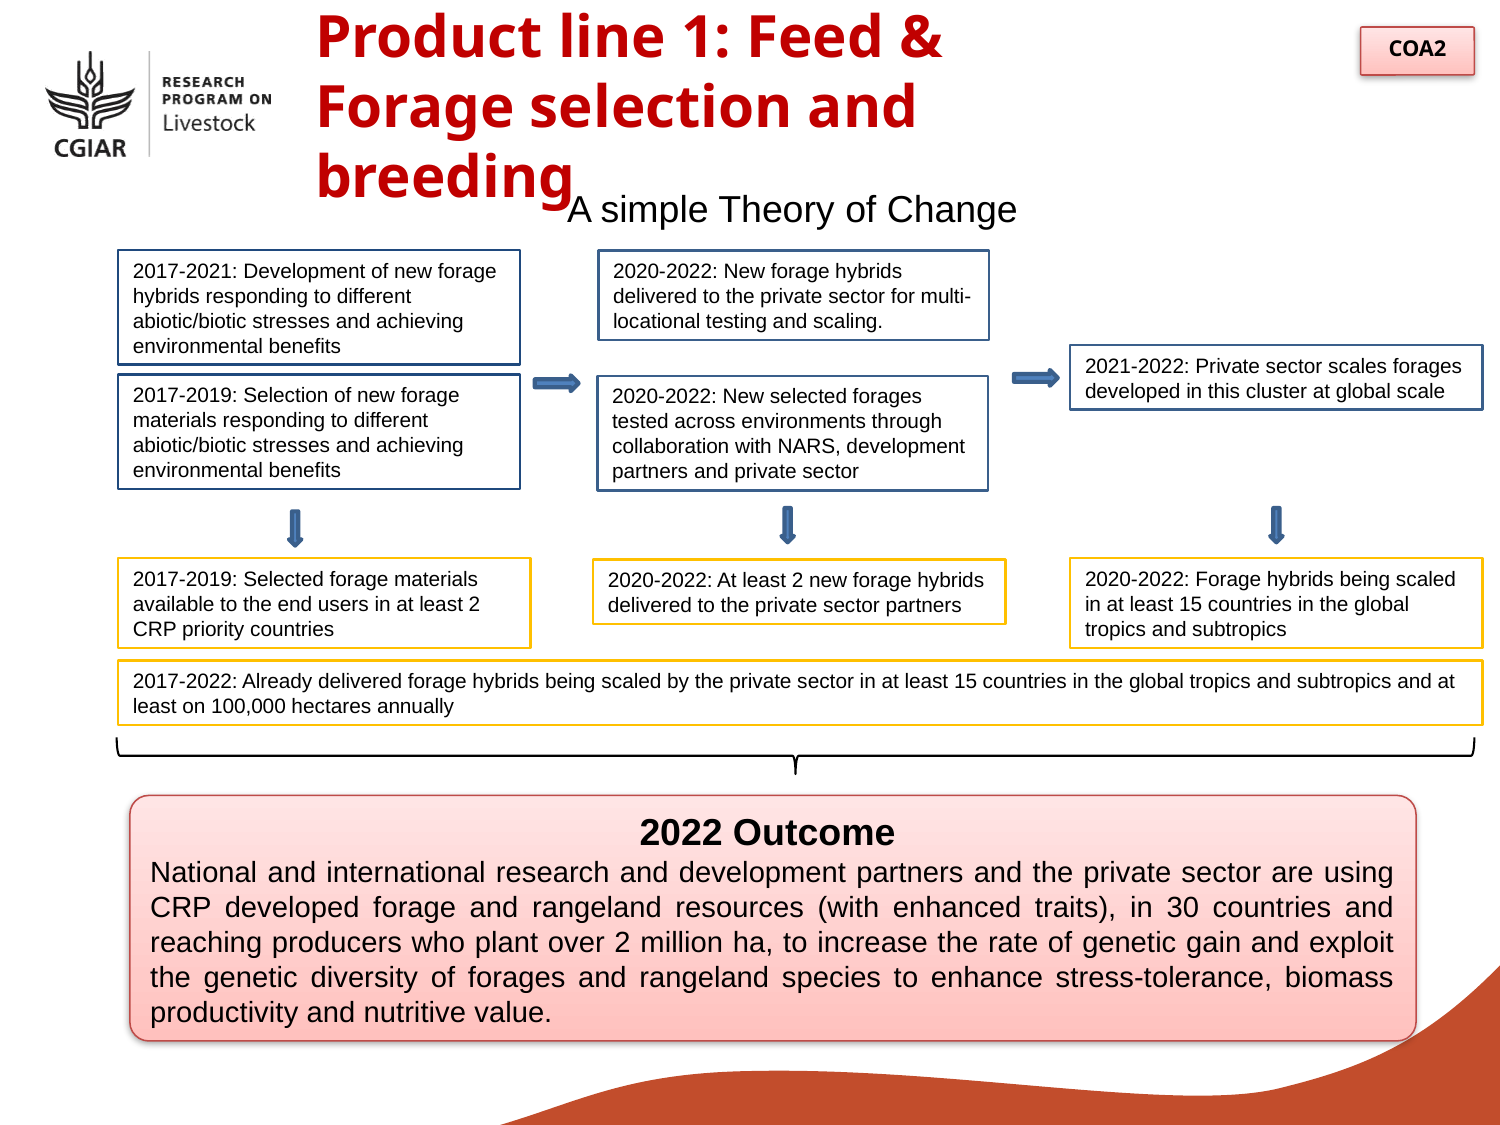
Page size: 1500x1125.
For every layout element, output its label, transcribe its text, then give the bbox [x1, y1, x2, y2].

text_box COA2 [1359, 26, 1476, 76]
text_box 2020-2022: Forage hybrids being scaled in at least 15 countries in the global tropics and subtropics [1070, 558, 1483, 648]
text_box 2020-2022: New forage hybrids delivered to the private sector for multi-locational testing and scaling. [598, 250, 989, 340]
text_box [286, 509, 304, 548]
text_box [115, 737, 1476, 775]
text_box [1011, 368, 1060, 388]
text_box 2017-2021: Development of new forage hybrids responding to different abiotic/biotic stresses and achieving environmental benefits [118, 249, 521, 365]
text_box 2017-2019: Selection of new forage materials responding to different abiotic/biotic stresses and achieving environmental benefits [118, 374, 521, 490]
list Product line 1: Feed & Forage selection and breeding [300, 33, 1113, 175]
text_box [532, 373, 581, 394]
text_box 2020-2022: New selected forages tested across environments through collaboration with NARS, development partners and private sector [597, 375, 988, 491]
text_box 2017-2019: Selected forage materials available to the end users in at least 2 CRP priority countries [118, 558, 531, 648]
text_box A simple Theory of Change [448, 177, 1137, 237]
text_box 2020-2022: At least 2 new forage hybrids delivered to the private sector partners [593, 559, 1006, 625]
text_box 2021-2022: Private sector scales forages developed in this cluster at global scale [1070, 345, 1483, 410]
text_box 2022 Outcome National and international research and development partners and the private sector are using CRP developed forage and rangeland resources (with enhanced traits), in 30 countries and reaching producers who plant over 2 million ha, to increase the rate of genetic gain and exploit the genetic diversity of forages and rangeland species to enhance stress-tolerance, biomass productivity and nutritive value. [129, 794, 1417, 1042]
text_box 2017-2022: Already delivered forage hybrids being scaled by the private sector in at least 15 countries in the global tropics and subtropics and at least on 100,000 hectares annually [118, 660, 1483, 726]
text_box [779, 505, 796, 545]
text_box [1268, 505, 1285, 545]
picture [45, 51, 271, 157]
